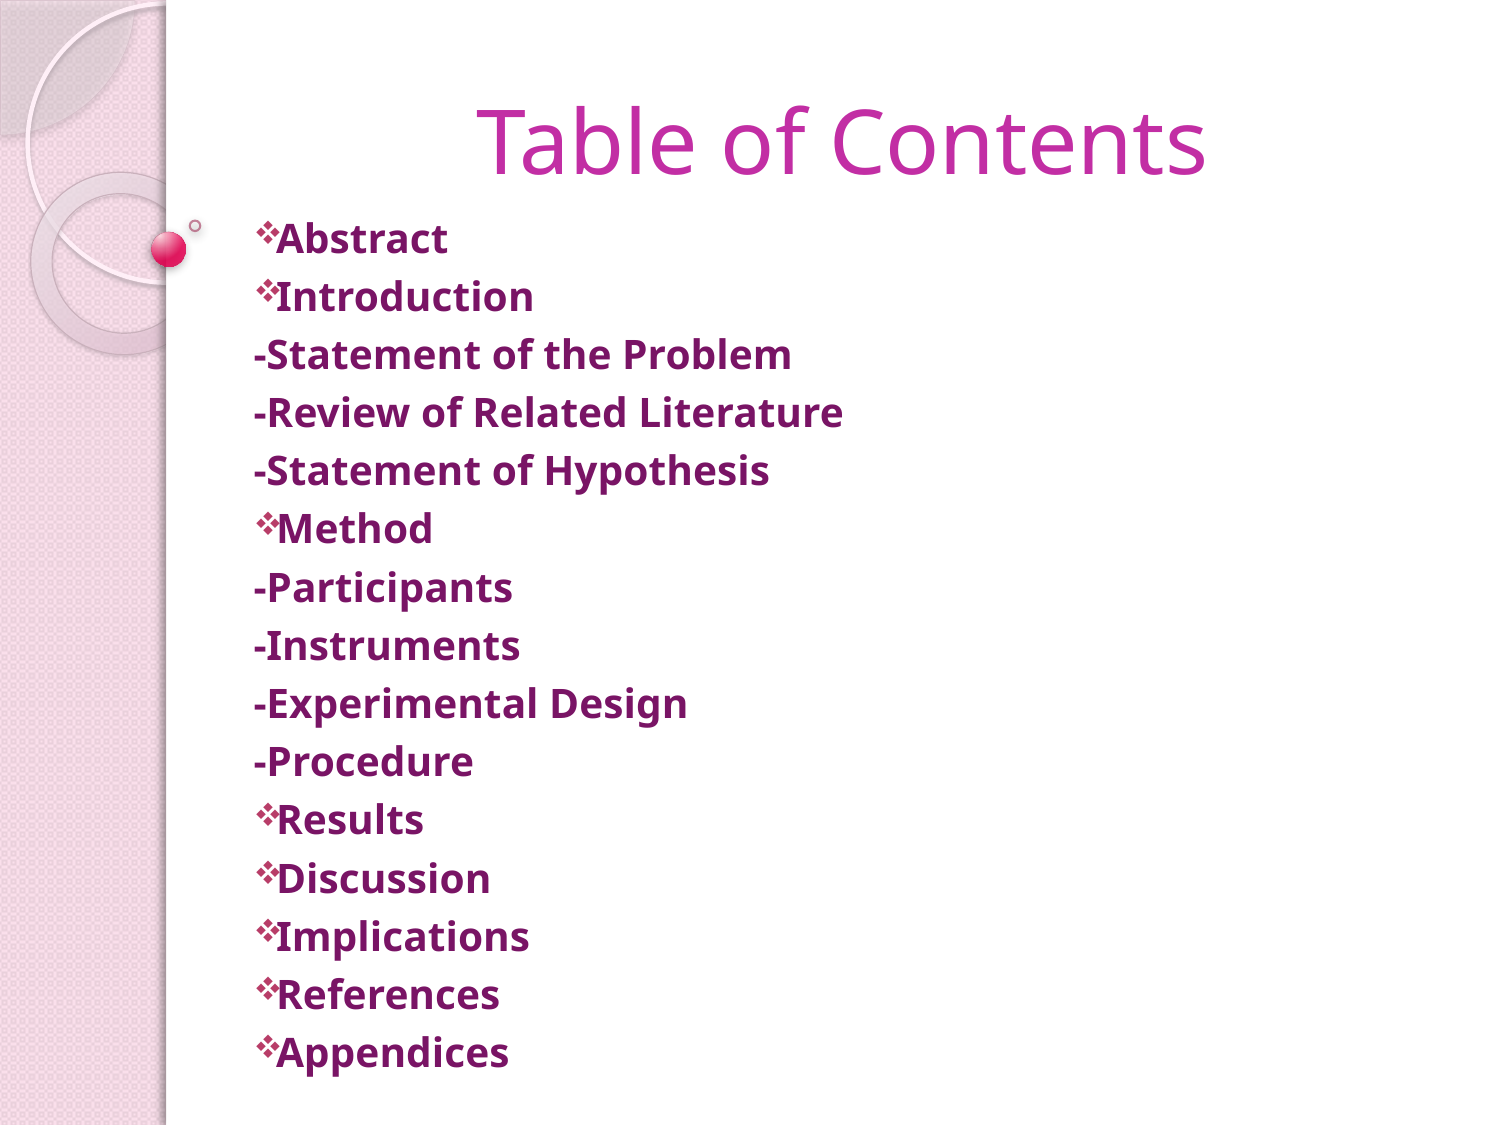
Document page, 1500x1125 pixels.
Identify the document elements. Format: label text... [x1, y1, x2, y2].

title Table of Contents [236, 50, 1449, 200]
subtitle Abstract Introduction -Statement of the Problem -Review of Related Literature -Statement of Hypothesis Method -Participants -Instruments -Experimental Design -Procedure Results Discussion Implications References Appendices [234, 212, 1450, 1088]
